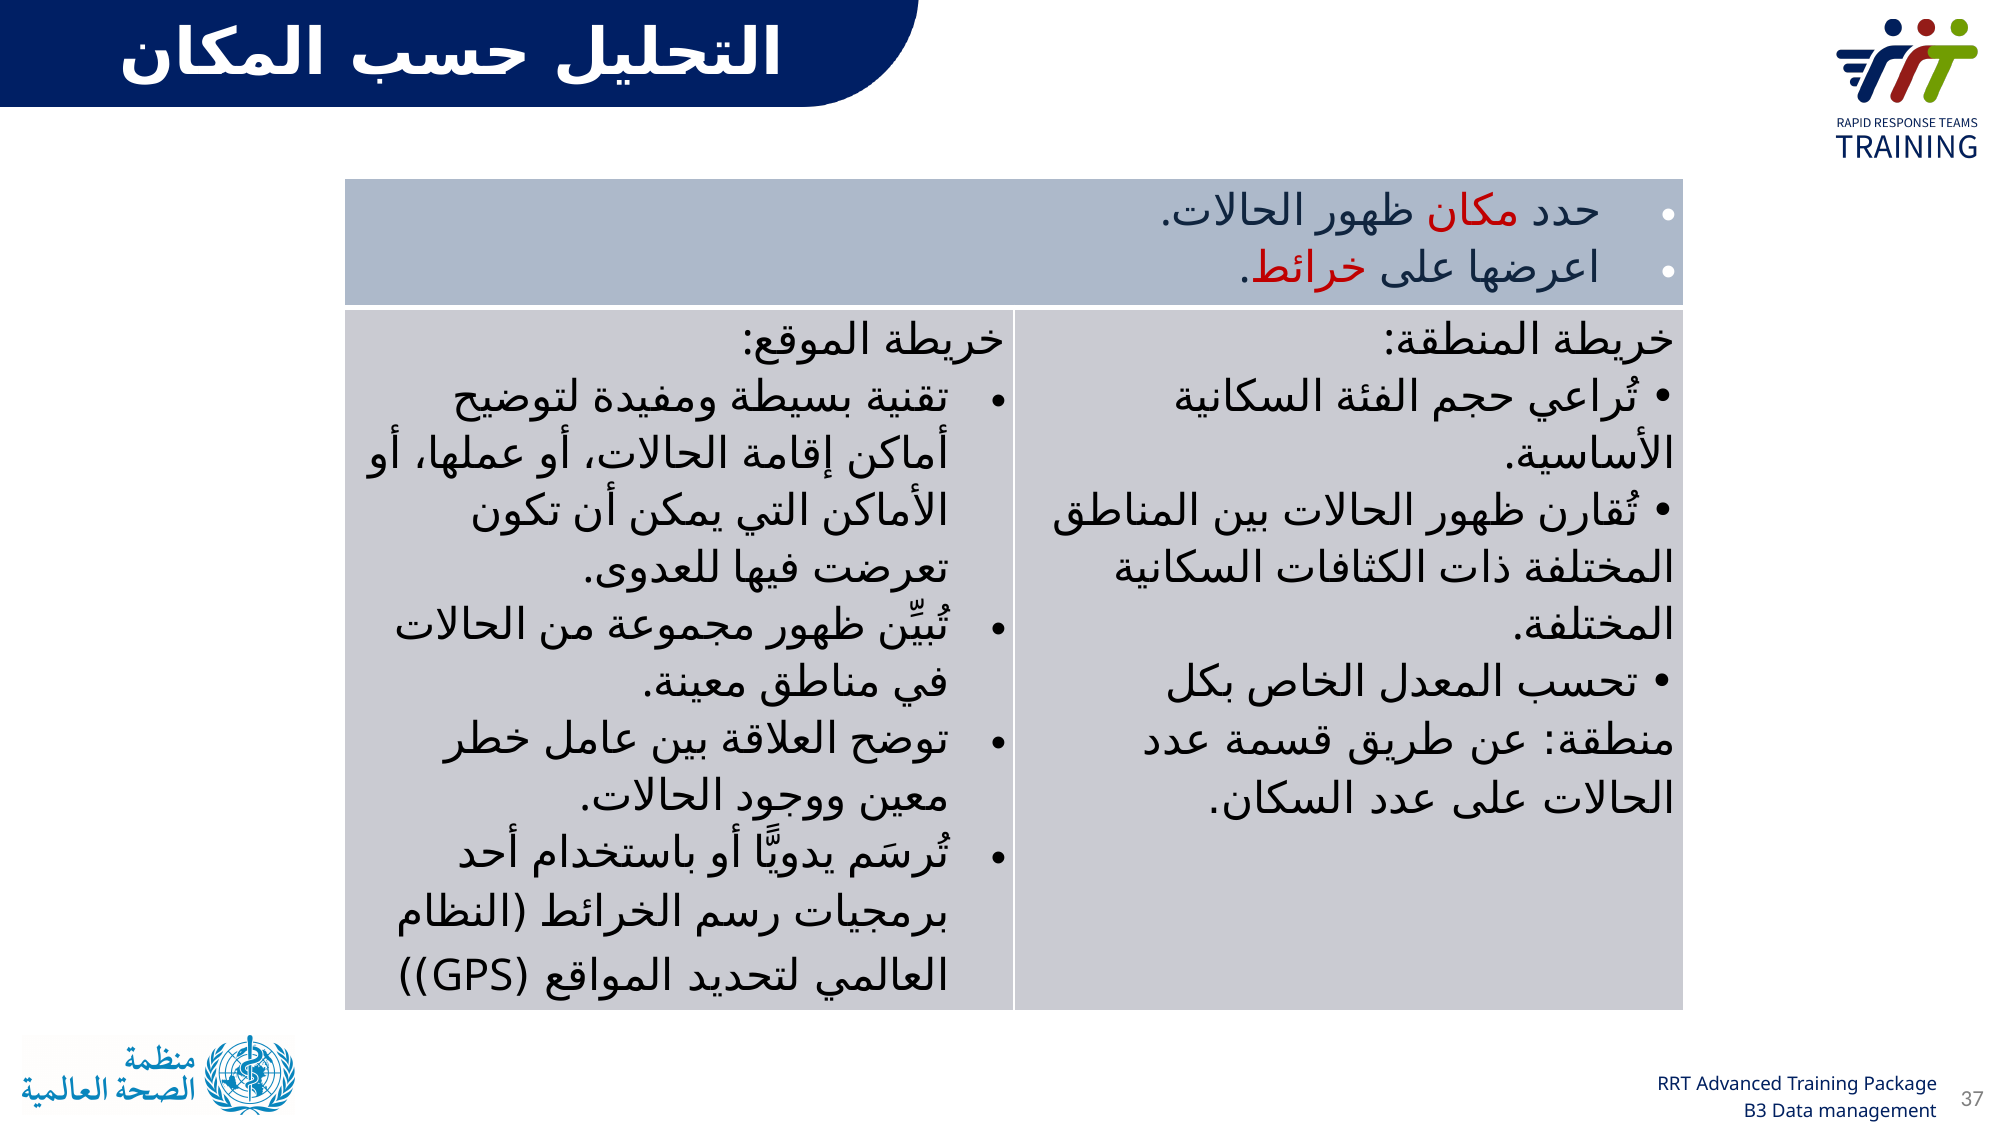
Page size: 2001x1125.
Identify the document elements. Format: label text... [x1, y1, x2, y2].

text_box التحليل حسب المكان [21, 13, 792, 96]
picture [1835, 19, 1978, 167]
table_cell خريطة المنطقة: • تُراعي حجم الفئة السكانية الأساسية. • تُقارن ظهور الحالات بين المناطق المختلفة ذات الكثافات السكانية المختلفة. • تحسب المعدل الخاص بكل منطقة: عن طريق قسمة عدد الحالات على عدد السكان. [1015, 310, 1683, 1010]
table_cell خريطة الموقع: تقنية بسيطة ومفيدة لتوضيح أماكن إقامة الحالات، أو عملها، أو الأماكن التي يمكن أن تكون تعرضت فيها للعدوى. تُبيِّن ظهور مجموعة من الحالات في مناطق معينة. توضح العلاقة بين عامل خطر معين ووجود الحالات. تُرسَم يدويًّا أو باستخدام أحد برمجيات رسم الخرائط (النظام العالمي لتحديد المواقع (GPS)) [345, 310, 1013, 1010]
picture [252, 1050, 258, 1059]
table_header حدد مكان ظهور الحالات. اعرضها على خرائط. [345, 179, 1683, 305]
picture [22, 1035, 295, 1115]
picture [0, 0, 919, 107]
